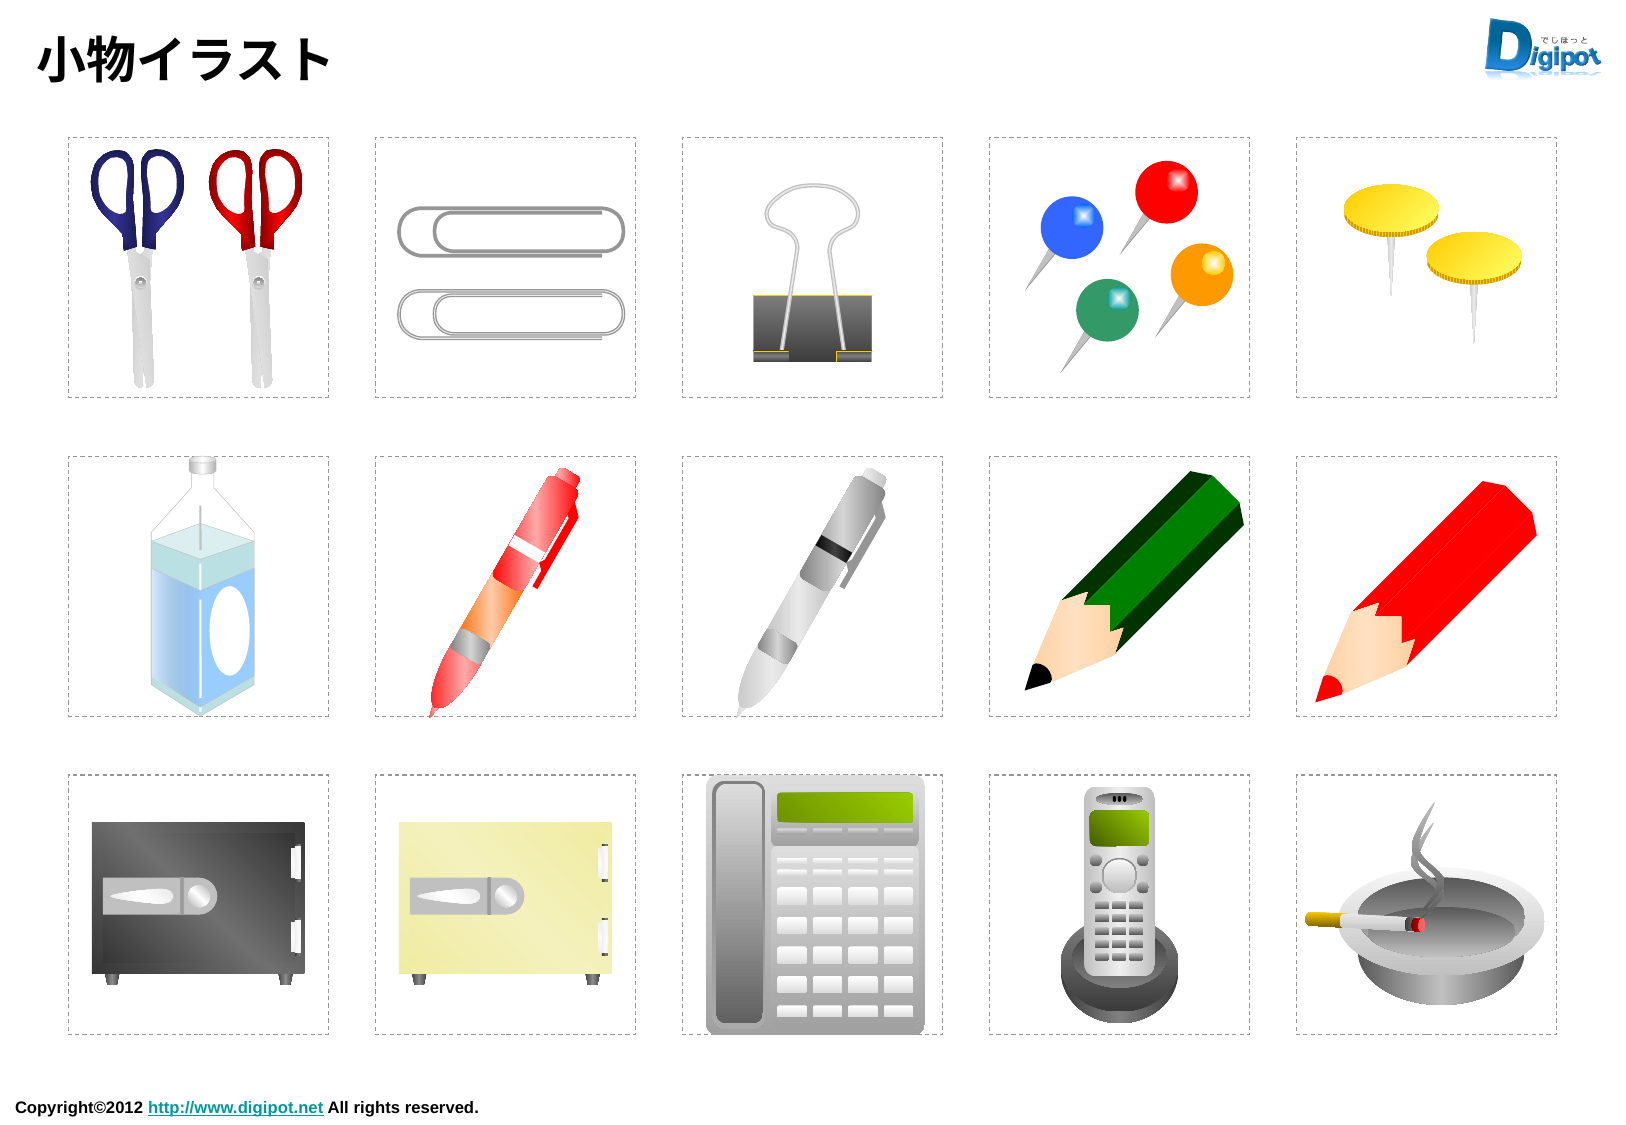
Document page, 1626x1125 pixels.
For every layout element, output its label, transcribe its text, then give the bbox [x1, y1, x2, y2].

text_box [398, 822, 612, 985]
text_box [151, 456, 255, 717]
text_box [1154, 243, 1234, 338]
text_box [753, 184, 872, 362]
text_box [481, 456, 529, 740]
text_box [398, 208, 624, 256]
title 小物イラスト [21, 19, 881, 98]
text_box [1087, 447, 1164, 733]
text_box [1024, 196, 1104, 291]
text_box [706, 774, 925, 1035]
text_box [1119, 160, 1198, 256]
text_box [1060, 786, 1179, 1024]
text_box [788, 456, 836, 740]
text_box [1344, 184, 1439, 297]
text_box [1378, 456, 1456, 745]
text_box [210, 148, 303, 388]
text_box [1426, 231, 1522, 344]
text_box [1060, 278, 1139, 374]
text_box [398, 290, 624, 339]
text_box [91, 822, 305, 985]
picture [1485, 18, 1602, 82]
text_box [91, 148, 185, 388]
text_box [1308, 798, 1545, 1005]
